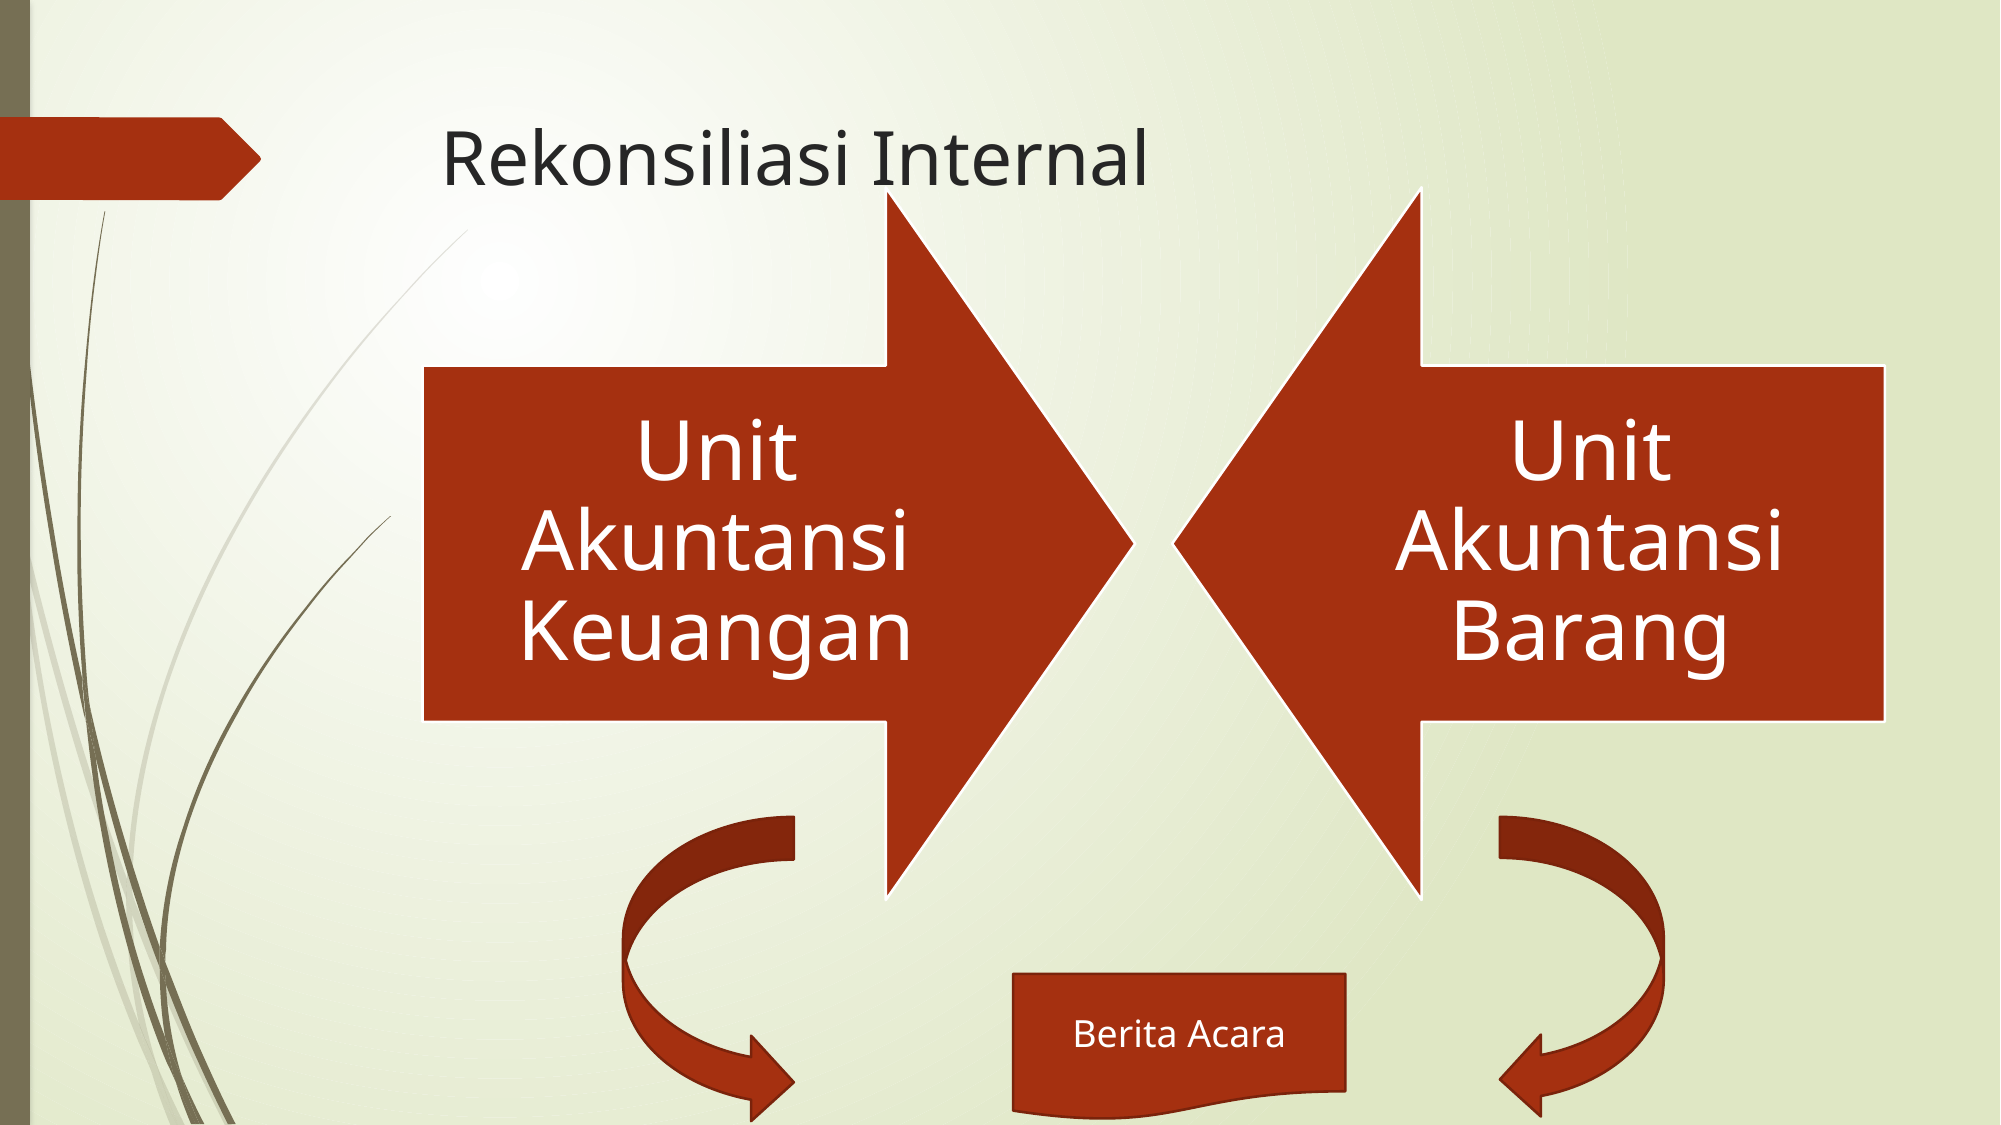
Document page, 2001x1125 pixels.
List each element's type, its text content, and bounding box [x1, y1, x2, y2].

title Rekonsiliasi Internal [425, 102, 1888, 177]
text_box [621, 923, 796, 1123]
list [422, 172, 1886, 915]
text_box Berita Acara [1011, 972, 1347, 1120]
text_box [1498, 923, 1666, 1118]
